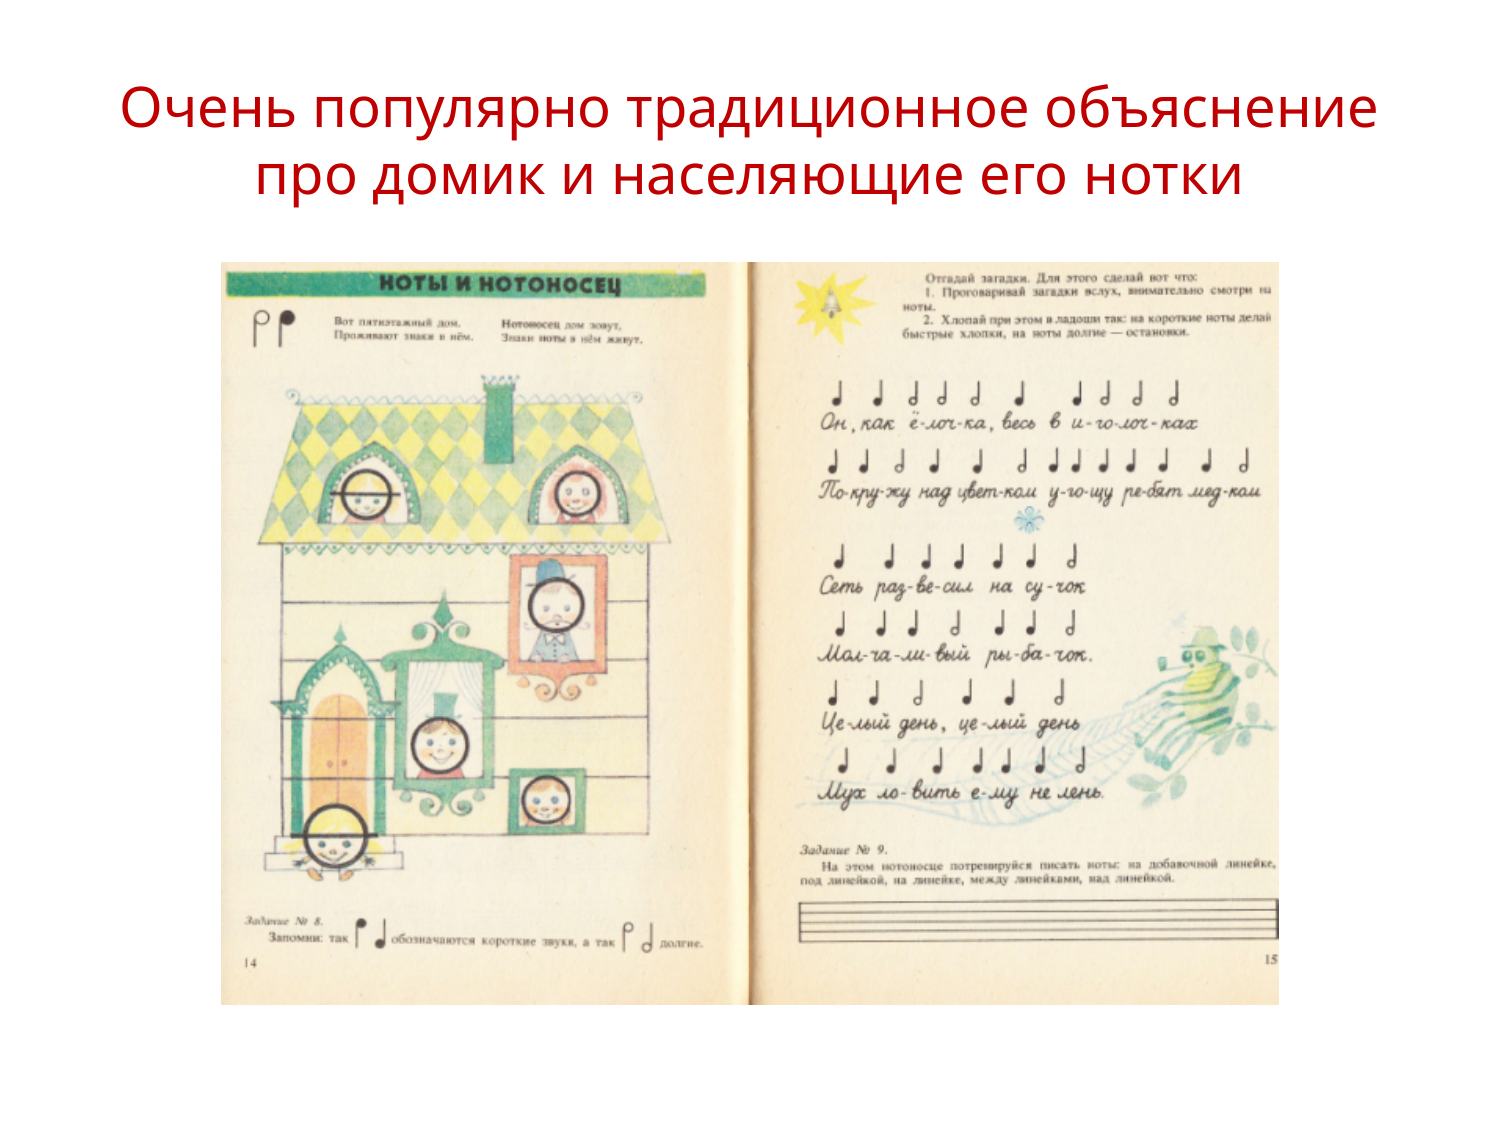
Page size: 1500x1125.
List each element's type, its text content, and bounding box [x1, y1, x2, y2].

title Очень популярно традиционное объяснение про домик и населяющие его нотки [75, 45, 1425, 233]
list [220, 262, 1279, 1006]
